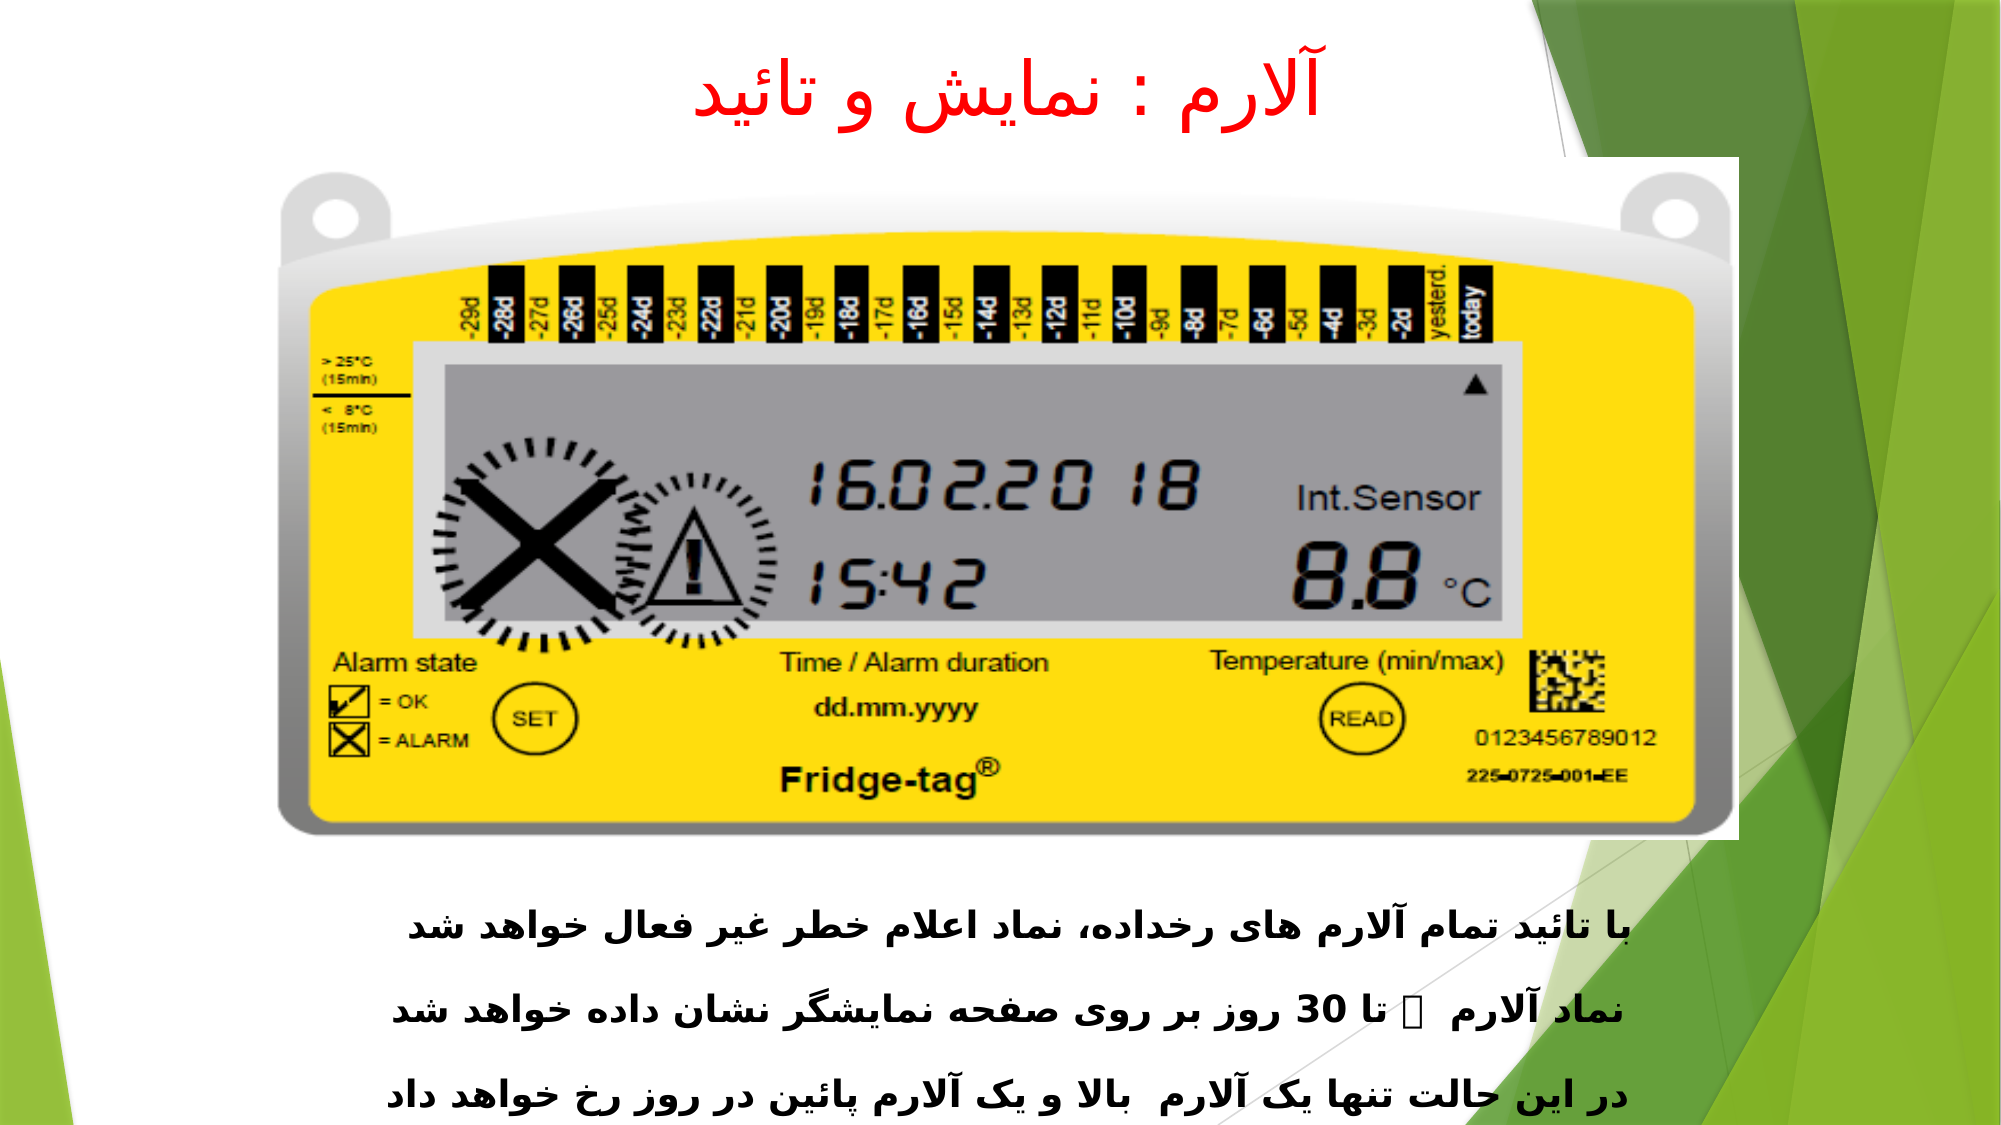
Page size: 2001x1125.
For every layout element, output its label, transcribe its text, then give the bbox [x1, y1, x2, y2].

text_box نماد آلارم  تا 30 روز بر روی صفحه نمایشگر نشان داده خواهد شد [128, 978, 1888, 1038]
text_box در این حالت تنها یک آلارم بالا و یک آلارم پائین در روز رخ خواهد داد [128, 1062, 1888, 1123]
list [276, 157, 1740, 840]
title آلارم : نمایش و تائید [128, 32, 1888, 148]
text_box با تائید تمام آلارم­ های رخداده، نماد اعلام خطر غیر فعال خواهد شد [128, 893, 1888, 954]
